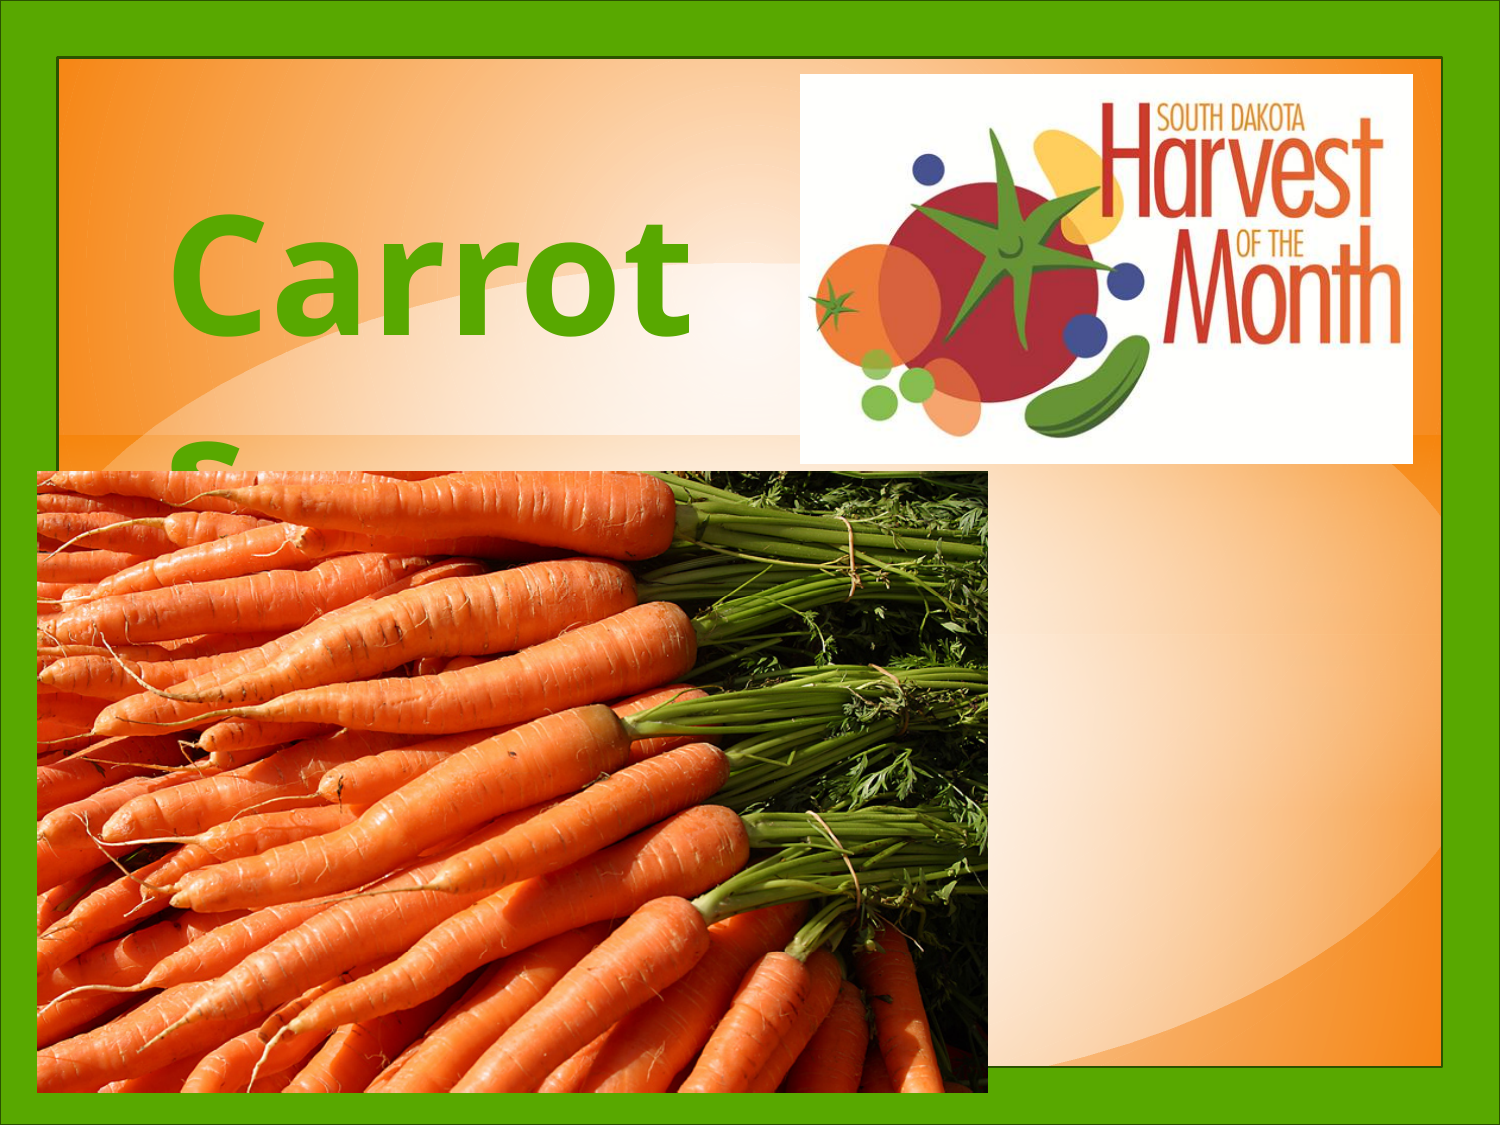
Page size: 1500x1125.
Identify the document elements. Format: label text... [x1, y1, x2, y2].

picture [799, 74, 1413, 465]
text_box [0, 0, 1500, 1125]
picture [37, 471, 988, 1093]
text_box Carrots [149, 160, 730, 469]
